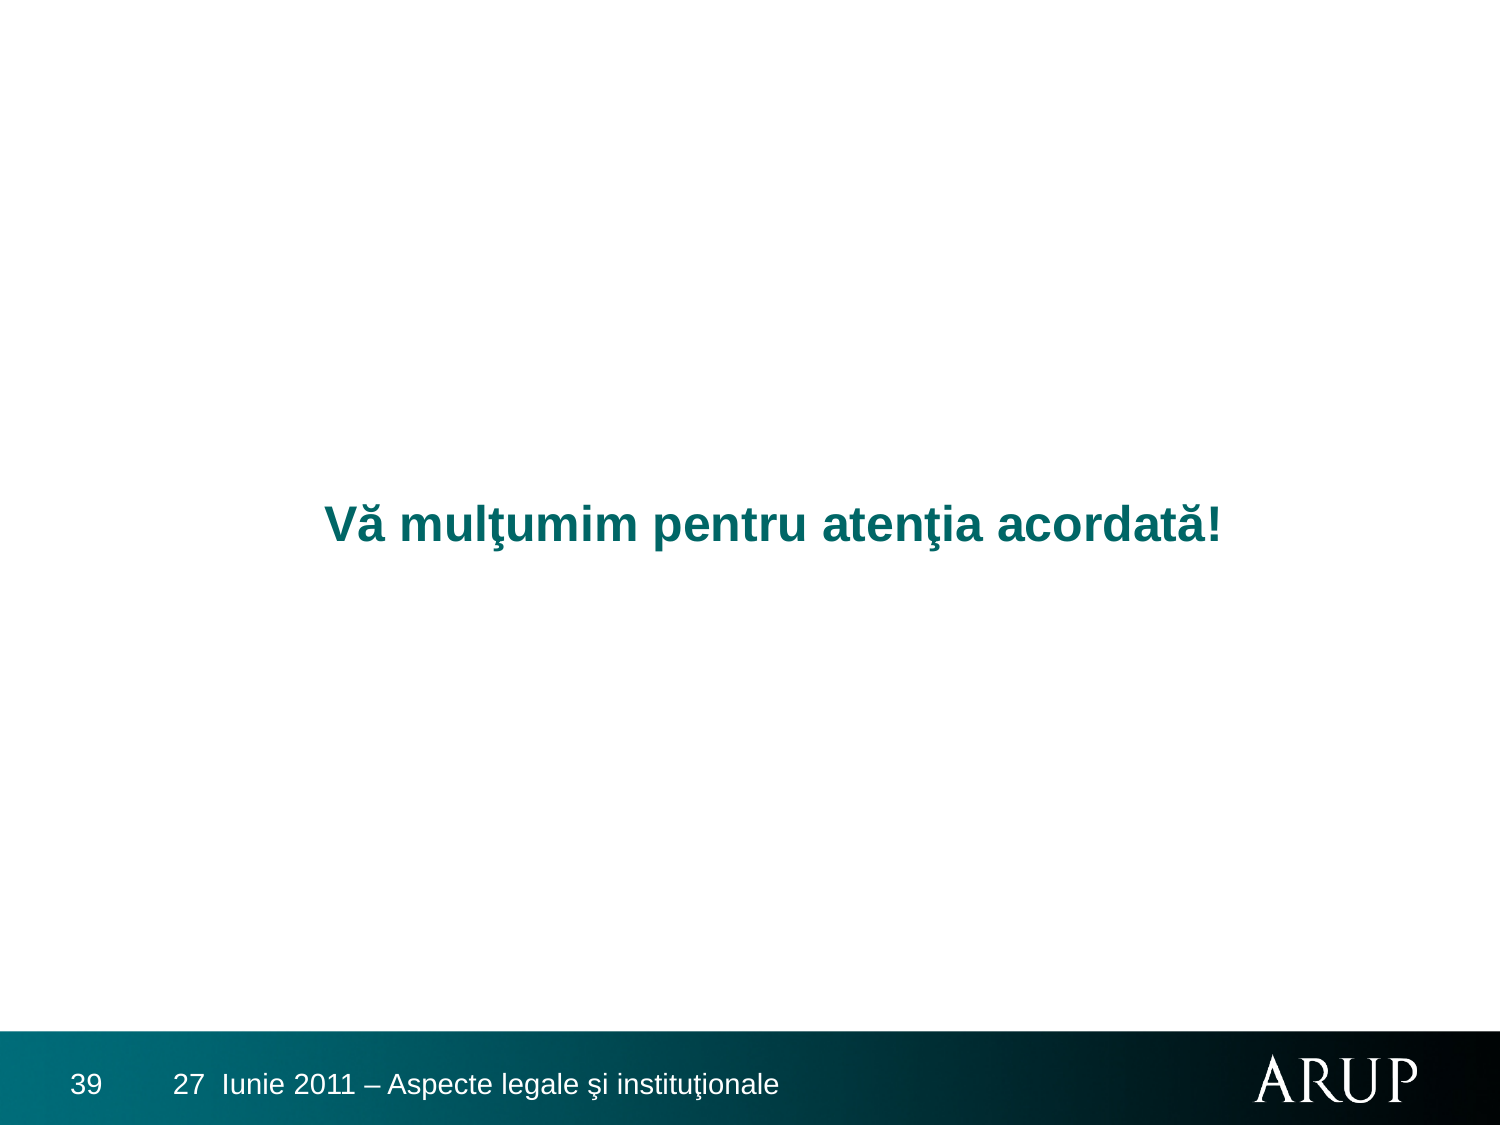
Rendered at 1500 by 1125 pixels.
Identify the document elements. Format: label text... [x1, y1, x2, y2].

slide_number 39 [55, 1057, 158, 1118]
footer 27 Iunie 2011 – Aspecte legale şi instituţionale [158, 1057, 1199, 1118]
list Vă mulţumim pentru atenţia acordată! [324, 491, 1231, 613]
picture [0, 1030, 1500, 1125]
